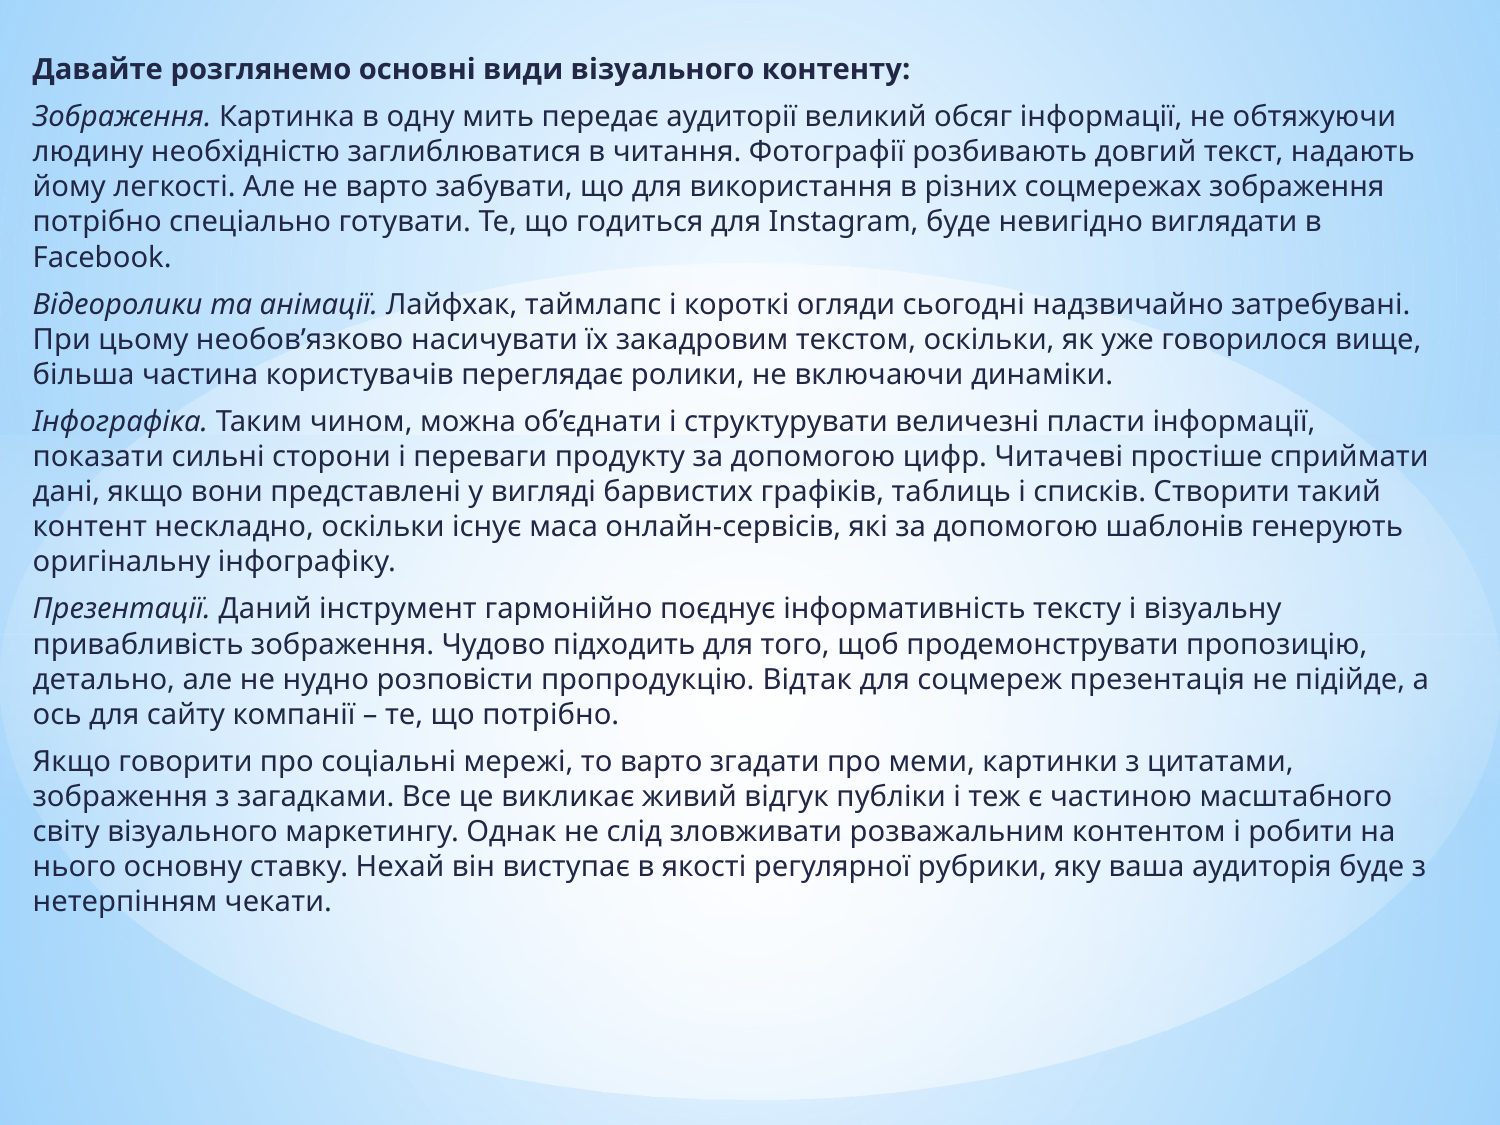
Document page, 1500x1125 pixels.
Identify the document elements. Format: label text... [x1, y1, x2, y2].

subtitle Давайте розглянемо основні види візуального контенту: Зображення. Картинка в одну мить передає аудиторії великий обсяг інформації, не обтяжуючи людину необхідністю заглиблюватися в читання. Фотографії розбивають довгий текст, надають йому легкості. Але не варто забувати, що для використання в різних соцмережах зображення потрібно спеціально готувати. Те, що годиться для Instagram, буде невигідно виглядати в Facebook. Відеоролики та анімації. Лайфхак, таймлапс і короткі огляди сьогодні надзвичайно затребувані. При цьому необов’язково насичувати їх закадровим текстом, оскільки, як уже говорилося вище, більша частина користувачів переглядає ролики, не включаючи динаміки. Інфографіка. Таким чином, можна об’єднати і структурувати величезні пласти інформації, показати сильні сторони і переваги продукту за допомогою цифр. Читачеві простіше сприймати дані, якщо вони представлені у вигляді барвистих графіків, таблиць і списків. Створити такий контент нескладно, оскільки існує маса онлайн-сервісів, які за допомогою шаблонів генерують оригінальну інфографіку. Презентації. Даний інструмент гармонійно поєднує інформативність тексту і візуальну привабливість зображення. Чудово підходить для того, щоб продемонструвати пропозицію, детально, але не нудно розповісти пропродукцію. Відтак для соцмереж презентація не підійде, а ось для сайту компанії – те, що потрібно. Якщо говорити про соціальні мережі, то варто згадати про меми, картинки з цитатами, зображення з загадками. Все це викликає живий відгук публіки і теж є частиною масштабного світу візуального маркетингу. Однак не слід зловживати розважальним контентом і робити на нього основну ставку. Нехай він виступає в якості регулярної рубрики, яку ваша аудиторія буде з нетерпінням чекати. [17, 42, 1447, 1083]
